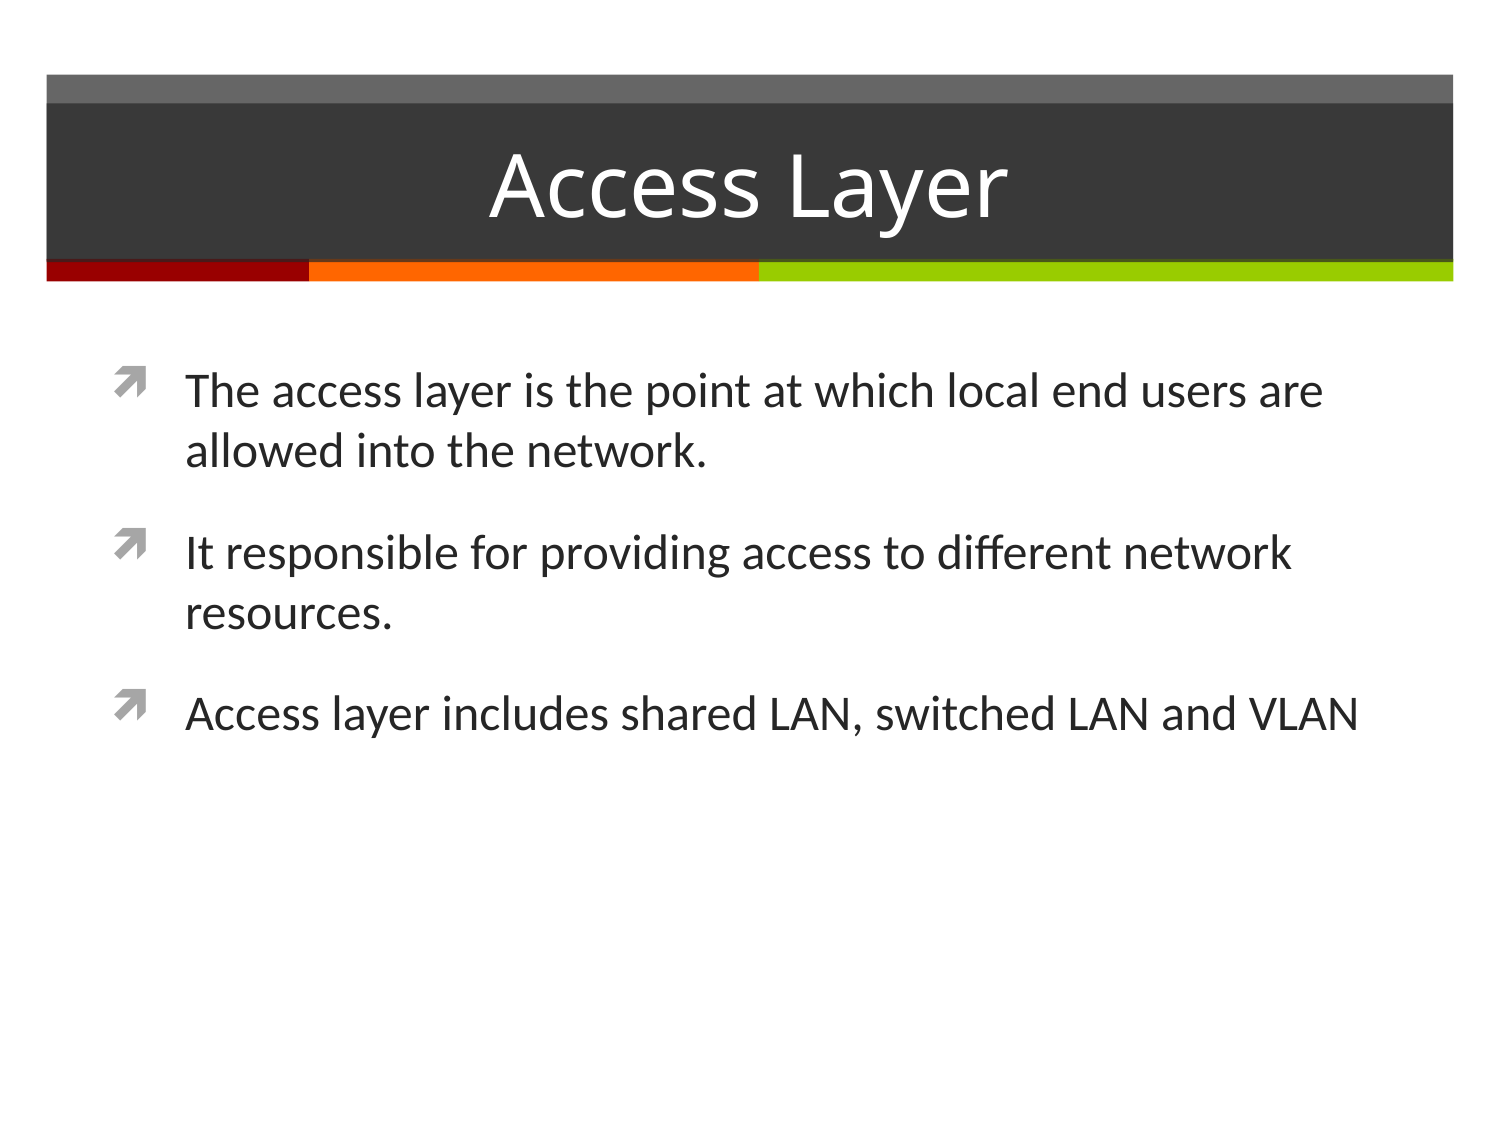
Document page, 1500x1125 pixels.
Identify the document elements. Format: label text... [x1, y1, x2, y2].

title Access Layer [46, 103, 1454, 263]
list The access layer is the point at which local end users are allowed into the network. It responsible for providing access to different network resources. Access layer includes shared LAN, switched LAN and VLAN [95, 350, 1454, 1005]
